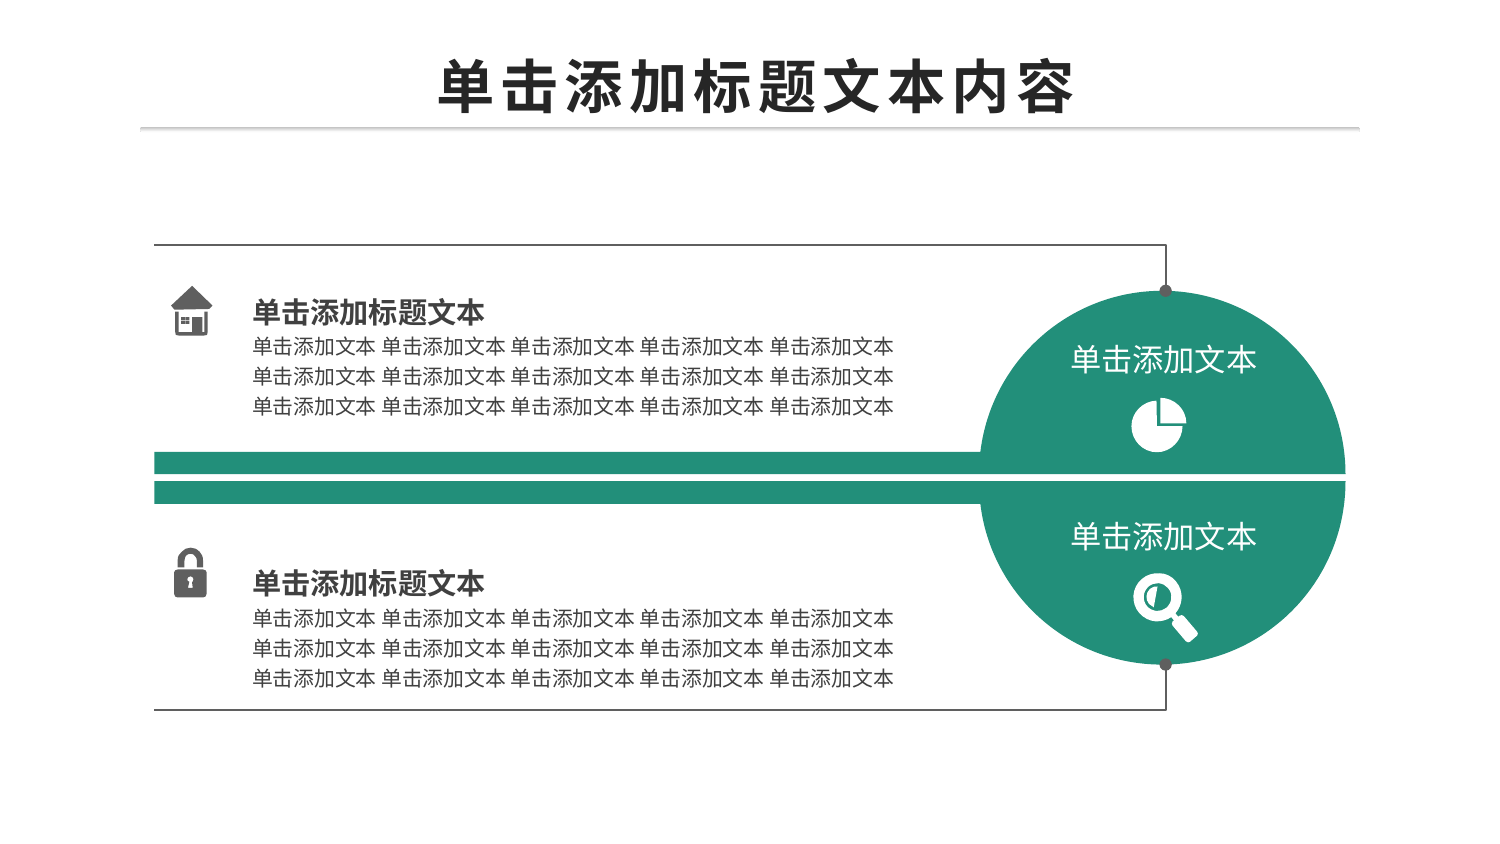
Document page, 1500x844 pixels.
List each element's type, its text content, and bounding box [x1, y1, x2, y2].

text_box 单击添加文本 [1070, 516, 1258, 555]
text_box 单击添加标题文本 单击添加文本 单击添加文本 单击添加文本 单击添加文本 单击添加文本 单击添加文本 单击添加文本 单击添加文本 单击添加文本 单击添加文本 单击添加文本 单击添加文本 单击添加文本 单击添加文本 单击添加文本 [237, 279, 914, 427]
text_box [1160, 397, 1187, 424]
text_box [1131, 400, 1183, 453]
text_box [175, 311, 208, 336]
text_box [171, 285, 213, 310]
text_box [154, 481, 1346, 665]
text_box 单击添加标题文本 单击添加文本 单击添加文本 单击添加文本 单击添加文本 单击添加文本 单击添加文本 单击添加文本 单击添加文本 单击添加文本 单击添加文本 单击添加文本 单击添加文本 单击添加文本 单击添加文本 单击添加文本 [237, 551, 914, 698]
text_box [154, 291, 1346, 475]
text_box [174, 569, 207, 598]
text_box 单击添加文本 [1070, 340, 1258, 378]
text_box 单击添加标题文本内容 [265, 44, 1246, 126]
text_box [177, 547, 204, 568]
text_box [154, 244, 1172, 297]
text_box [154, 658, 1172, 711]
text_box [1133, 573, 1198, 643]
